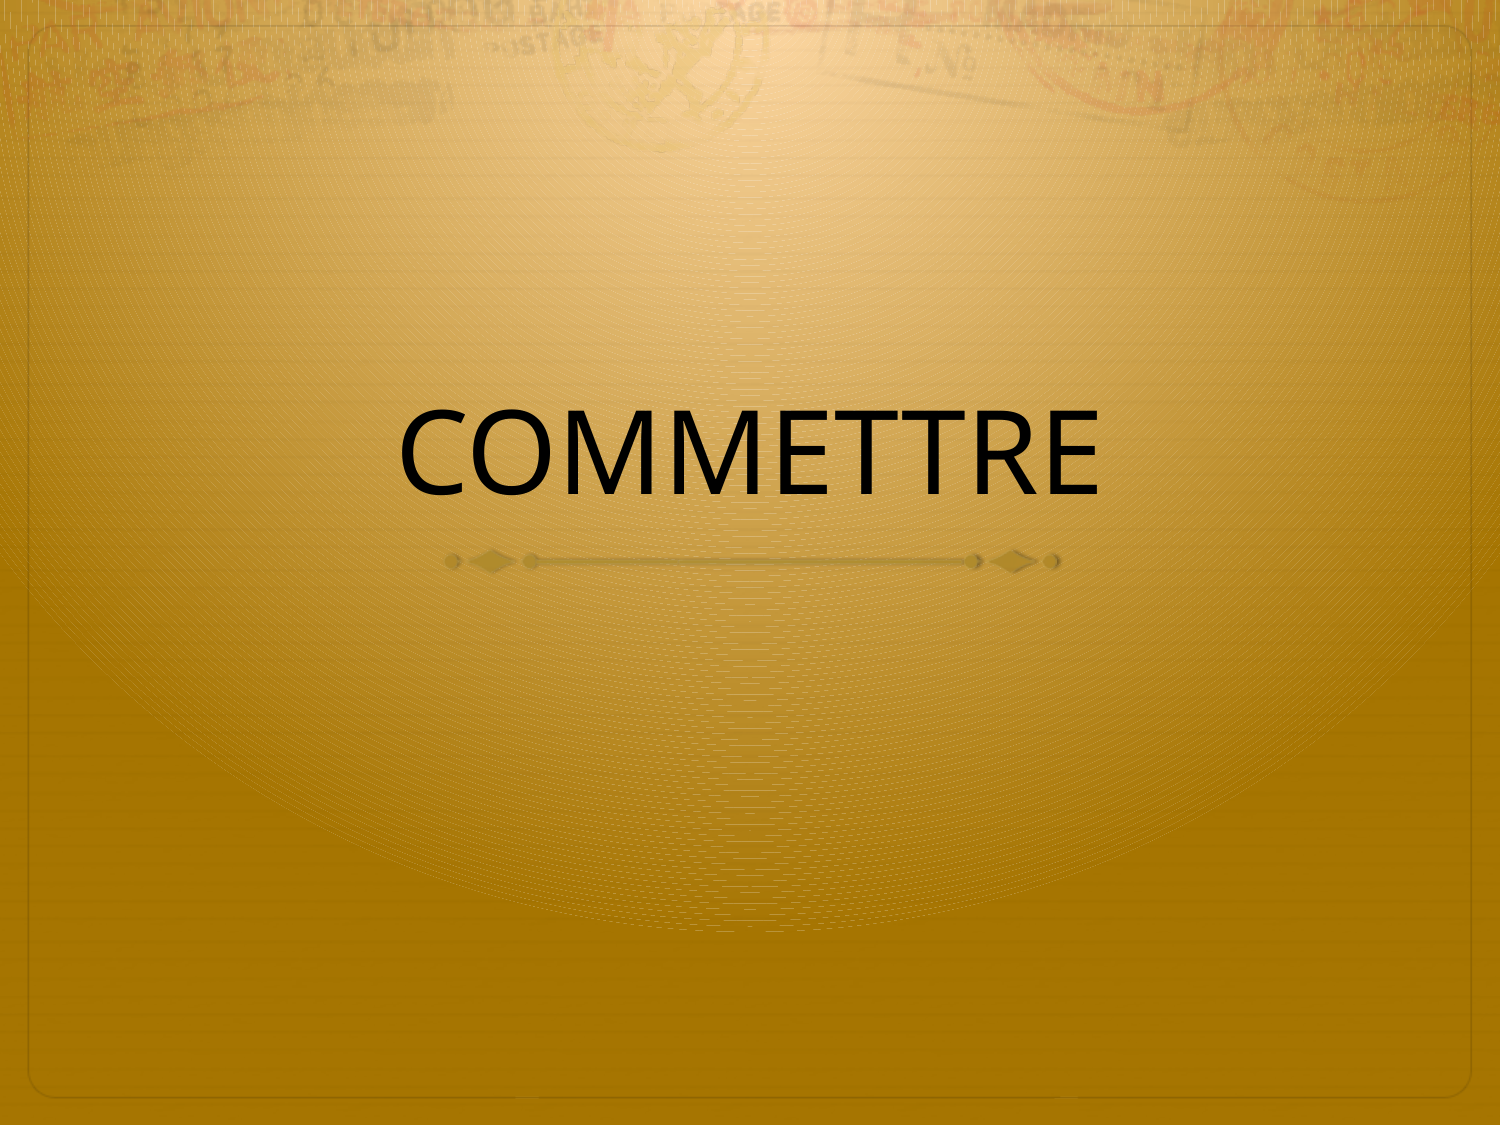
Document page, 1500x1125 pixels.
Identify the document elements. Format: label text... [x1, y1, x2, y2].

title COMMETTRE [93, 210, 1407, 525]
picture [0, 0, 1500, 1125]
